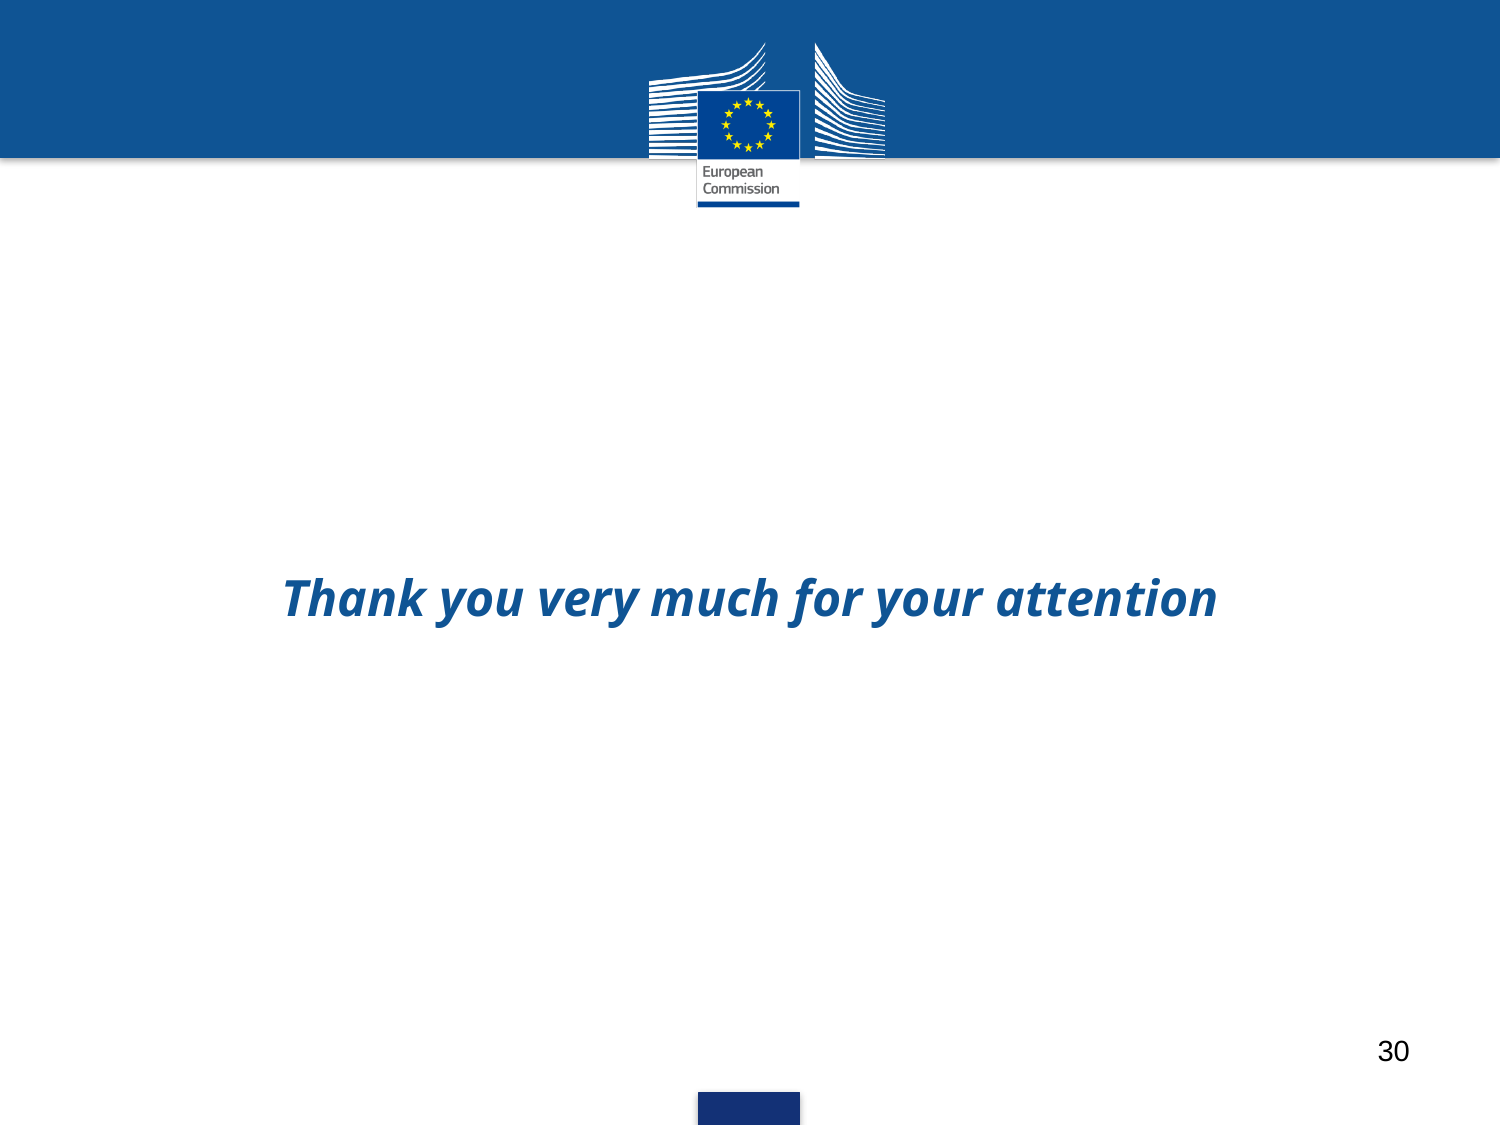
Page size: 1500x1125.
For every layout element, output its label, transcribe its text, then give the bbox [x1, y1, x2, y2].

slide_number 30 [1074, 1024, 1426, 1103]
list Thank you very much for your attention [74, 278, 1426, 988]
picture [649, 42, 885, 208]
